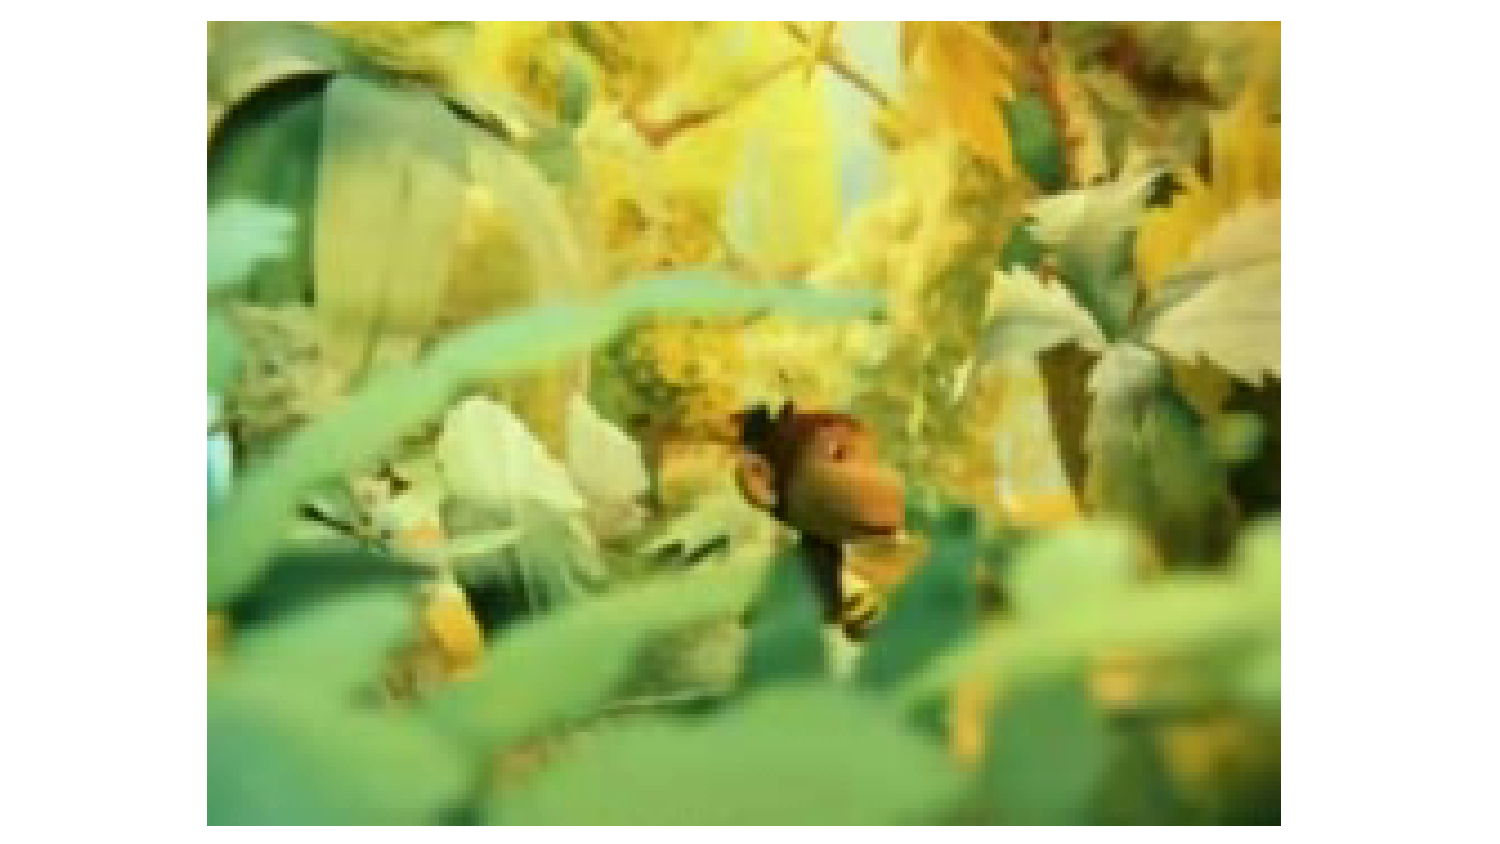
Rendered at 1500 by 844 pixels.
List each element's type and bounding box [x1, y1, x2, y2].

text_box [206, 19, 1282, 827]
